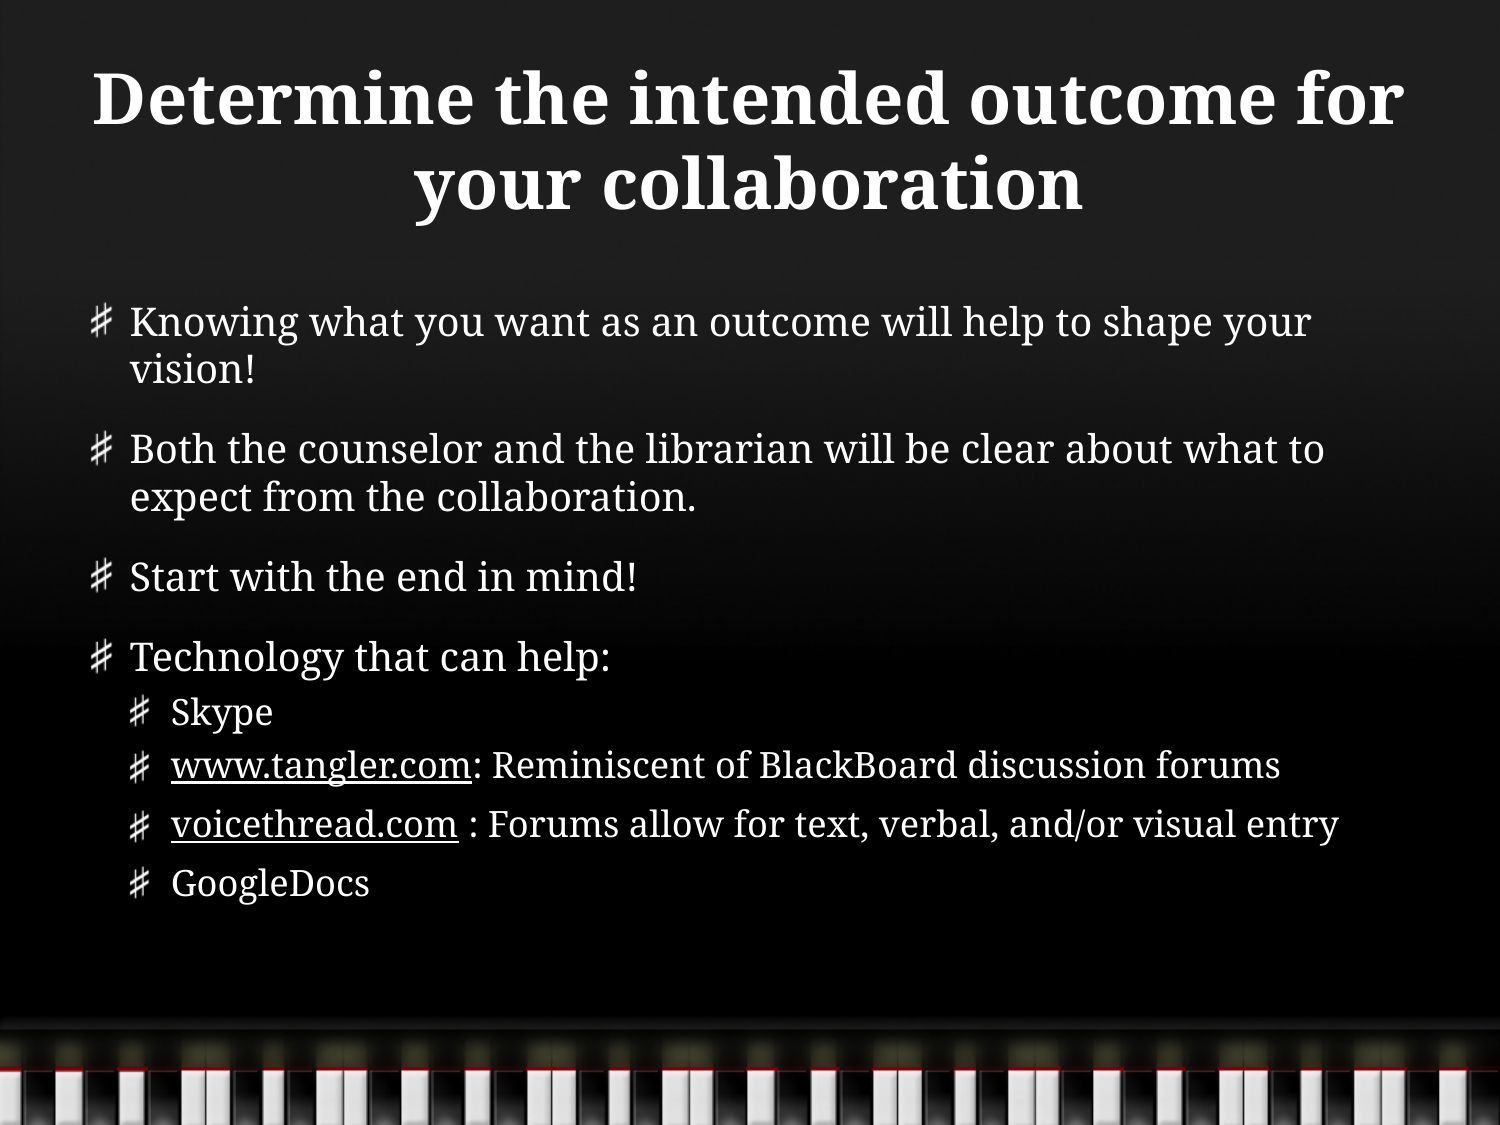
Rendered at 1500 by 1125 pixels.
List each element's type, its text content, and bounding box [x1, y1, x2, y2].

title Determine the intended outcome for your collaboration [75, 45, 1425, 233]
picture [0, 0, 1500, 1125]
list Knowing what you want as an outcome will help to shape your vision! Both the counselor and the librarian will be clear about what to expect from the collaboration. Start with the end in mind! Technology that can help: Skype www.tangler.com: Reminiscent of BlackBoard discussion forums voicethread.com : Forums allow for text, verbal, and/or visual entry GoogleDocs [75, 288, 1425, 925]
